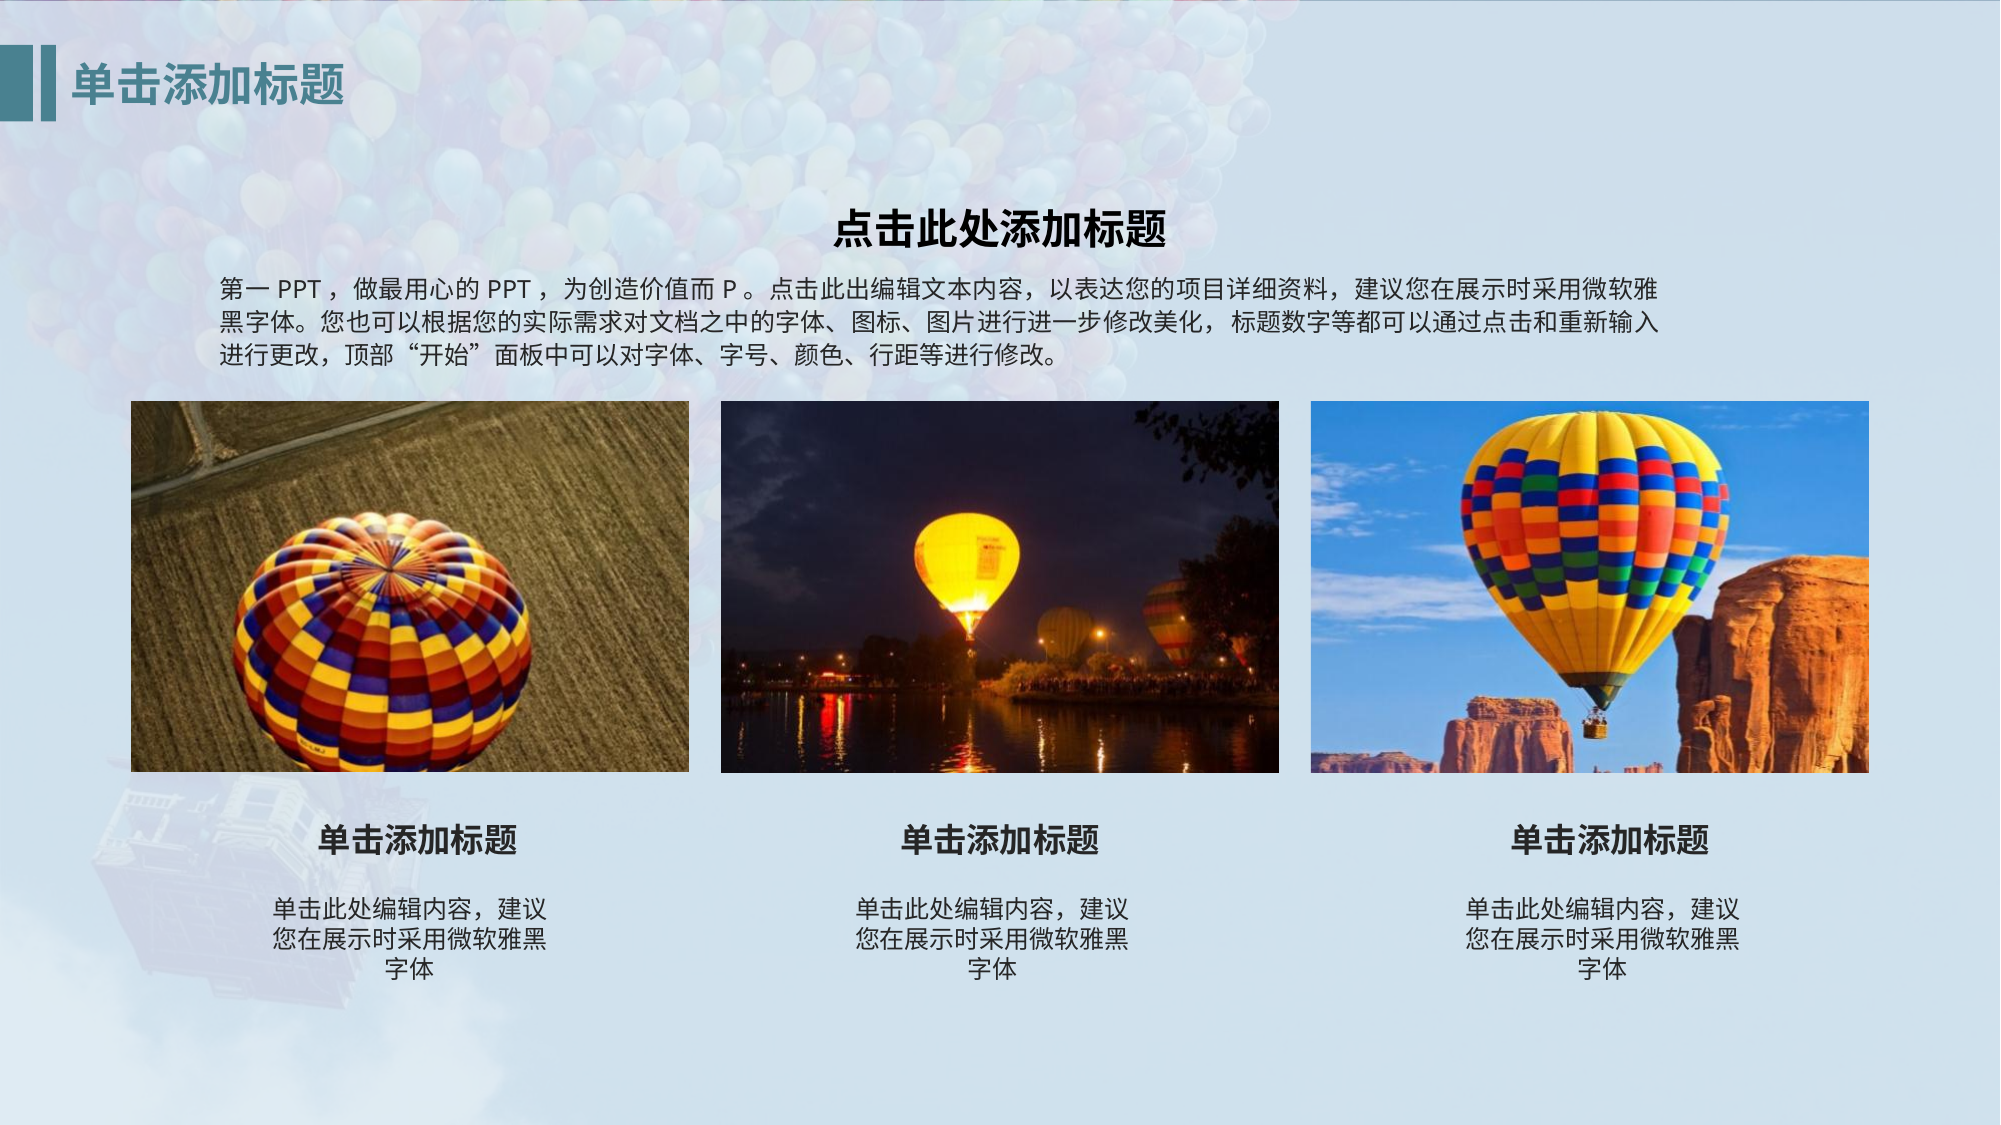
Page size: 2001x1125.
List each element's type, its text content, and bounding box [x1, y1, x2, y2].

text_box 点击此处添加标题 [630, 195, 1370, 261]
text_box 单击添加标题 [55, 47, 460, 118]
picture [131, 401, 689, 772]
picture [1310, 401, 1869, 773]
picture [720, 401, 1279, 773]
text_box 单击添加标题 [871, 811, 1129, 867]
text_box 单击添加标题 [289, 811, 546, 867]
text_box 第一PPT，做最用心的PPT，为创造价值而P。点击此出编辑文本内容，以表达您的项目详细资料，建议您在展示时采用微软雅黑字体。您也可以根据您的实际需求对文档之中的字体、图标、图片进行进一步修改美化，标题数字等都可以通过点击和重新输入进行更改，顶部“开始”面板中可以对字体、字号、颜色、行距等进行修改。 [205, 263, 1675, 378]
text_box 单击此处编辑内容，建议您在展示时采用微软雅黑字体 [1454, 894, 1767, 983]
text_box 单击添加标题 [1481, 811, 1739, 867]
text_box 单击此处编辑内容，建议您在展示时采用微软雅黑字体 [261, 894, 574, 983]
text_box 单击此处编辑内容，建议您在展示时采用微软雅黑字体 [843, 894, 1156, 983]
